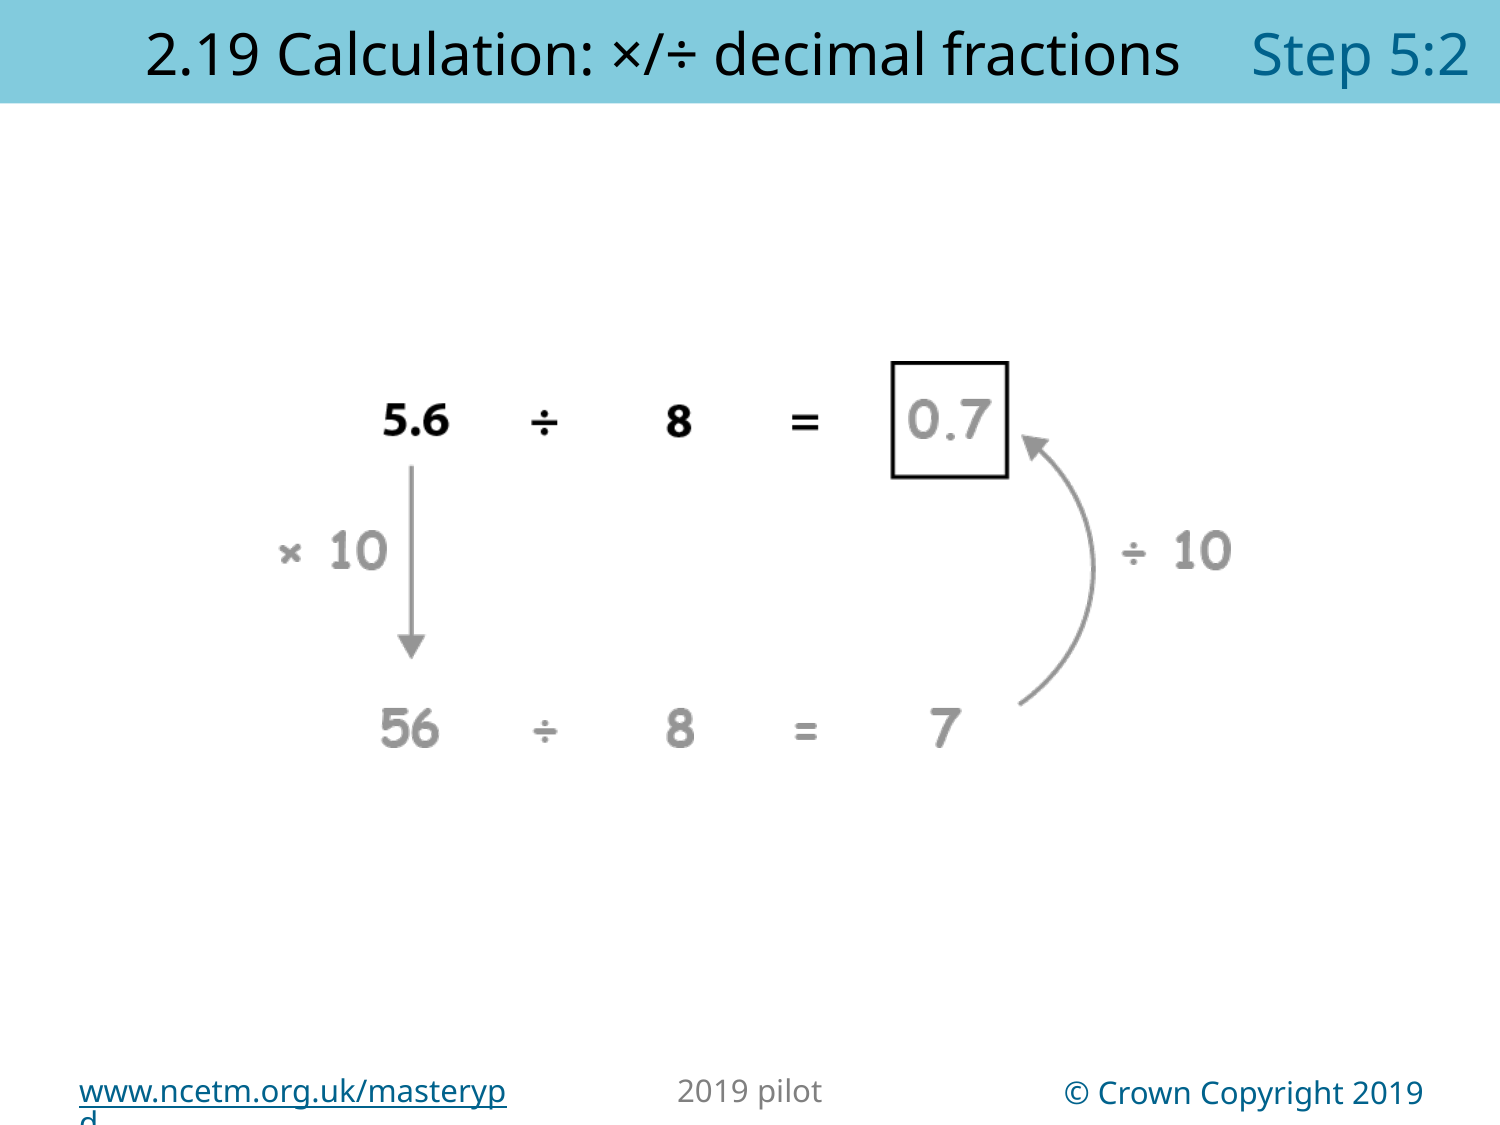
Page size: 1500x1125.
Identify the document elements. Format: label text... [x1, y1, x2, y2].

picture [190, 361, 1310, 764]
list 2.19 Calculation: ×/÷ decimal fractions Step 5:2 [0, 0, 1500, 104]
